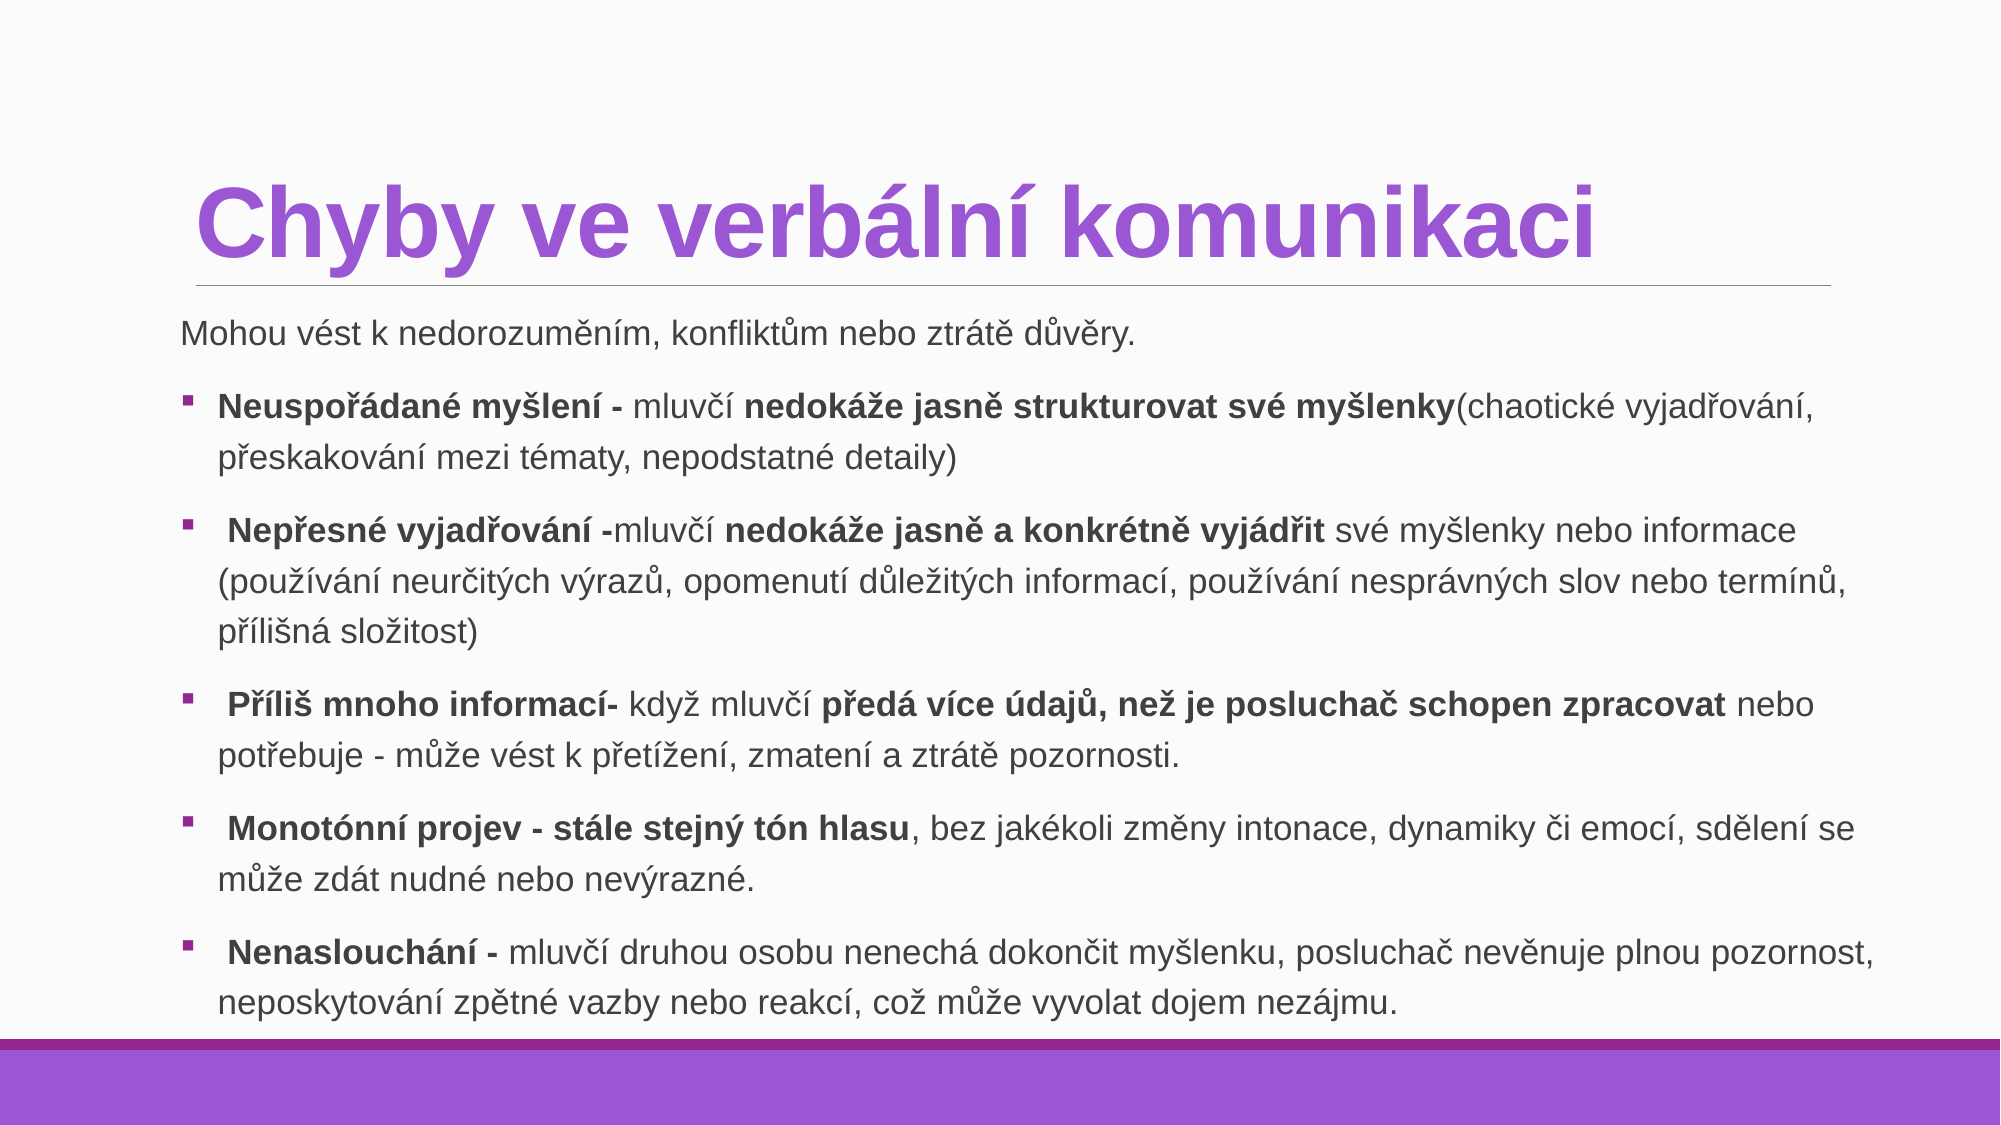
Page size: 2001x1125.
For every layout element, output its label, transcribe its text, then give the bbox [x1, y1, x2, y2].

list Mohou vést k nedorozuměním, konfliktům nebo ztrátě důvěry. Neuspořádané myšlení - mluvčí nedokáže jasně strukturovat své myšlenky(chaotické vyjadřování, přeskakování mezi tématy, nepodstatné detaily) Nepřesné vyjadřování -mluvčí nedokáže jasně a konkrétně vyjádřit své myšlenky nebo informace (používání neurčitých výrazů, opomenutí důležitých informací, používání nesprávných slov nebo termínů, přílišná složitost) Příliš mnoho informací- když mluvčí předá více údajů, než je posluchač schopen zpracovat nebo potřebuje - může vést k přetížení, zmatení a ztrátě pozornosti. Monotónní projev - stále stejný tón hlasu, bez jakékoli změny intonace, dynamiky či emocí, sdělení se může zdát nudné nebo nevýrazné. Nenaslouchání - mluvčí druhou osobu nenechá dokončit myšlenku, posluchač nevěnuje plnou pozornost, neposkytování zpětné vazby nebo reakcí, což může vyvolat dojem nezájmu. [180, 302, 1883, 1040]
title Chyby ve verbální komunikaci [180, 47, 1830, 285]
